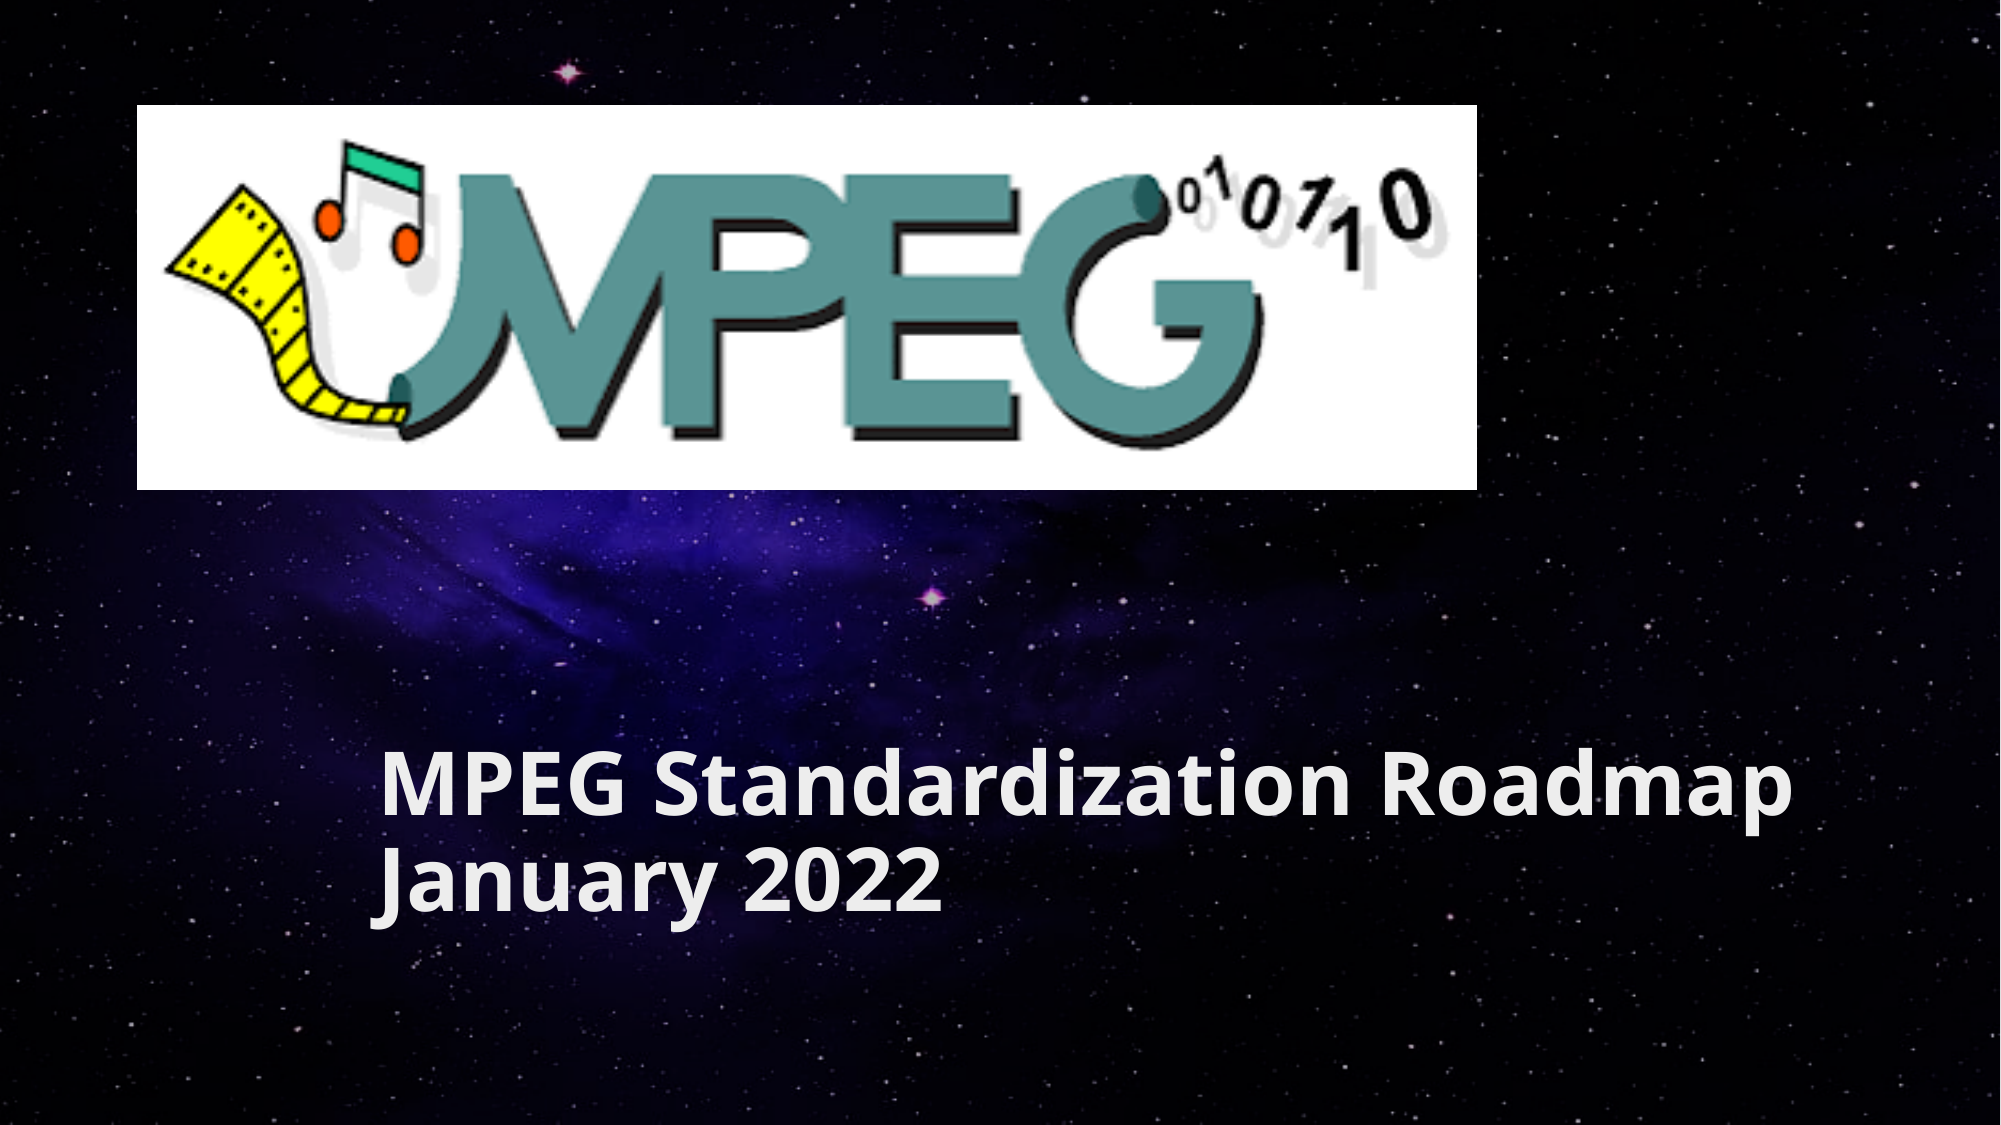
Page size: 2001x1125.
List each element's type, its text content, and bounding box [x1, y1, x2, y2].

picture [0, 0, 2001, 1125]
text_box MPEG Standardization Roadmap January 2022 [362, 732, 1863, 1002]
